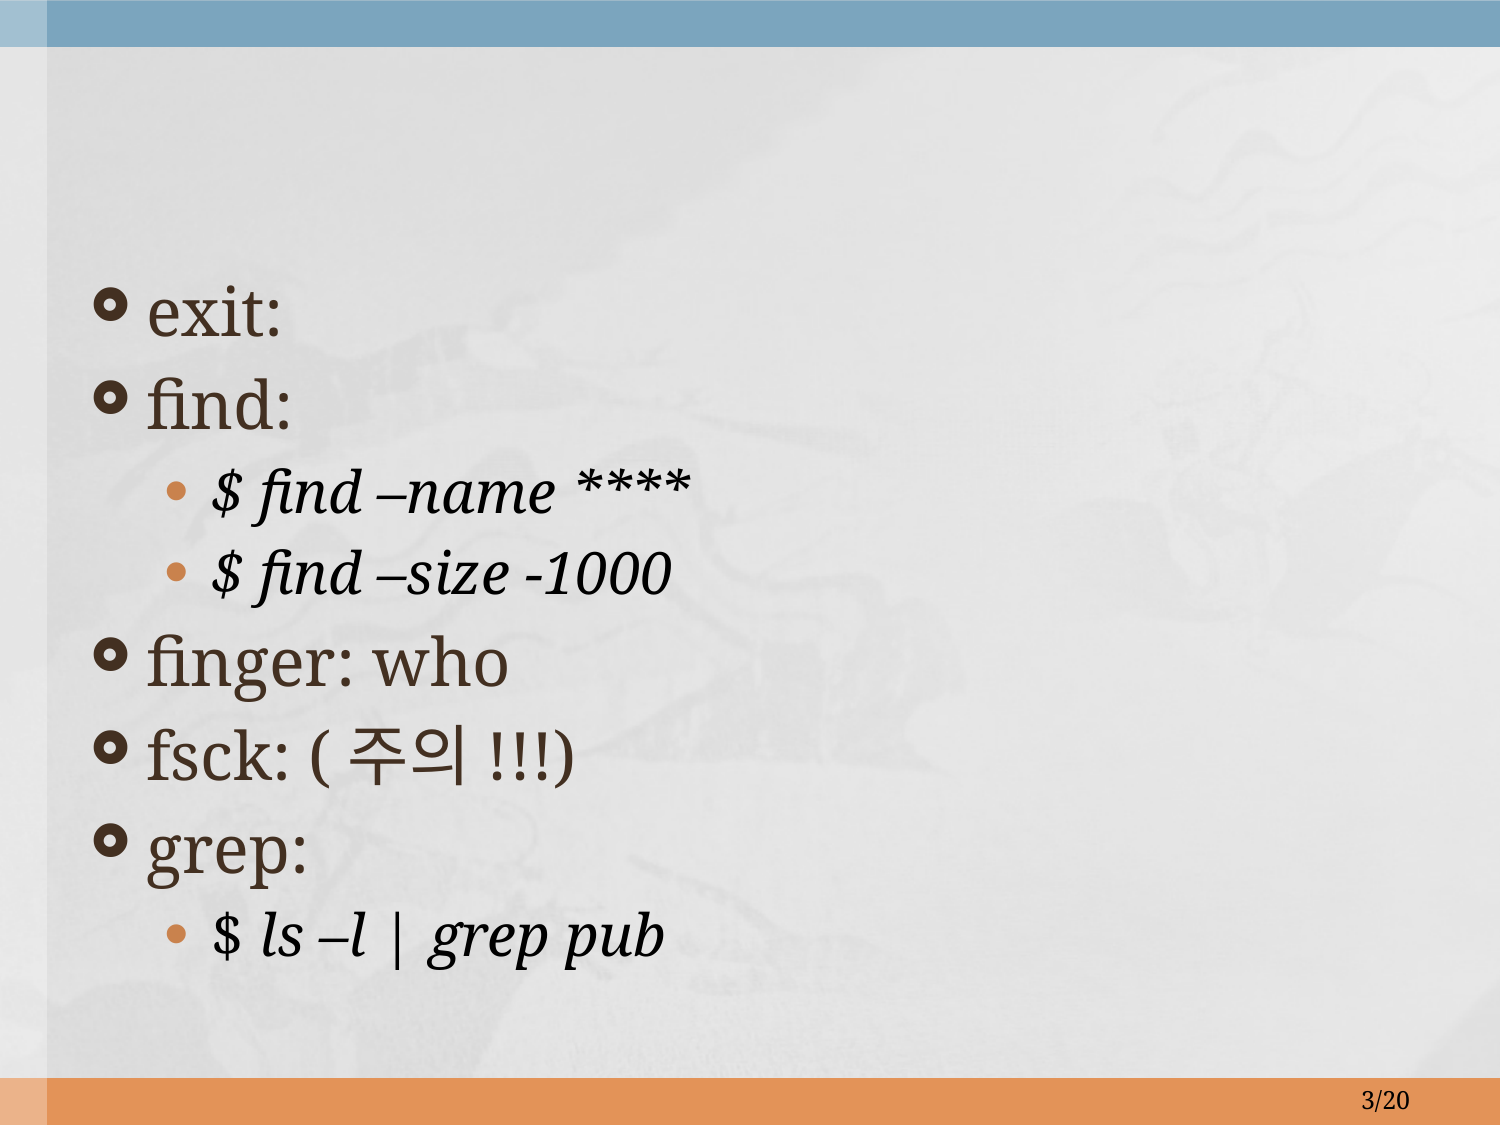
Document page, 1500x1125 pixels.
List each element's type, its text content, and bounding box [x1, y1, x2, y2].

list exit: find: $ find –name **** $ find –size -1000 finger: who fsck: (주의!!!) grep: $ ls –l | grep pub [75, 262, 1425, 1005]
slide_number 3/20 [1074, 1078, 1425, 1125]
